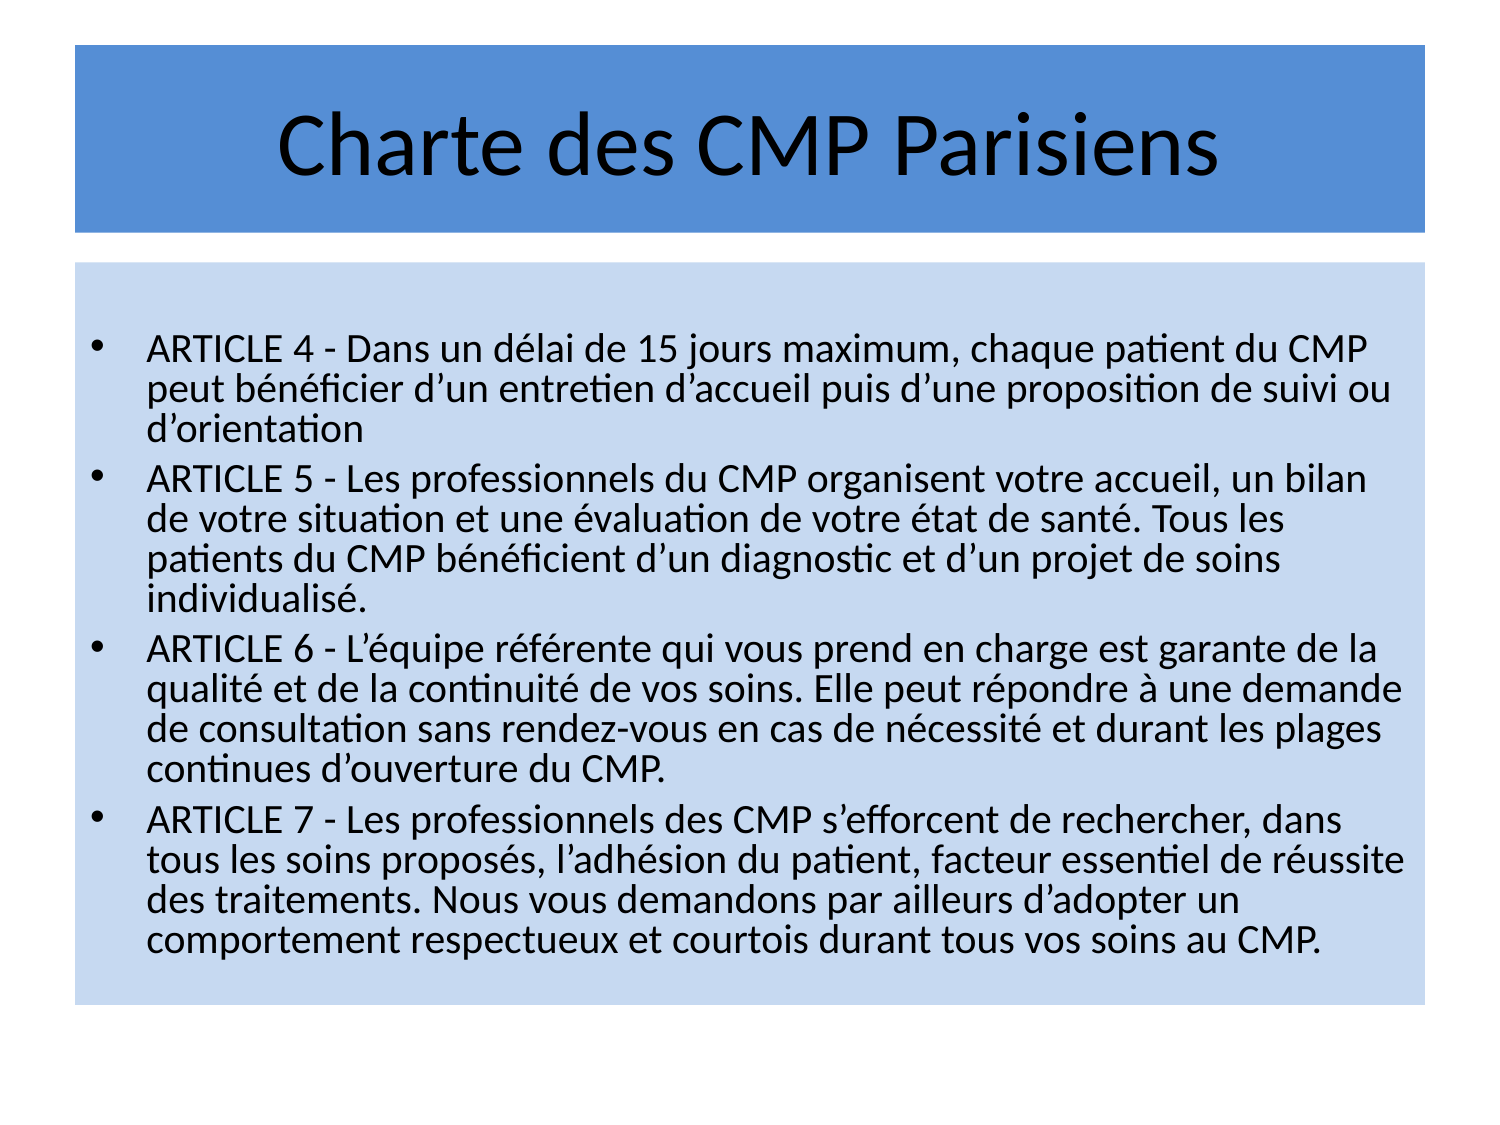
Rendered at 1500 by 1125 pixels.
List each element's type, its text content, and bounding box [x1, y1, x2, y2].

list ARTICLE 4 - Dans un délai de 15 jours maximum, chaque patient du CMP peut bénéficier d’un entretien d’accueil puis d’une proposition de suivi ou d’orientation ARTICLE 5 - Les professionnels du CMP organisent votre accueil, un bilan de votre situation et une évaluation de votre état de santé. Tous les patients du CMP bénéficient d’un diagnostic et d’un projet de soins individualisé. ARTICLE 6 - L’équipe référente qui vous prend en charge est garante de la qualité et de la continuité de vos soins. Elle peut répondre à une demande de consultation sans rendez-vous en cas de nécessité et durant les plages continues d’ouverture du CMP. ARTICLE 7 - Les professionnels des CMP s’efforcent de rechercher, dans tous les soins proposés, l’adhésion du patient, facteur essentiel de réussite des traitements. Nous vous demandons par ailleurs d’adopter un comportement respectueux et courtois durant tous vos soins au CMP. [75, 262, 1425, 1005]
title Charte des CMP Parisiens [75, 45, 1425, 233]
